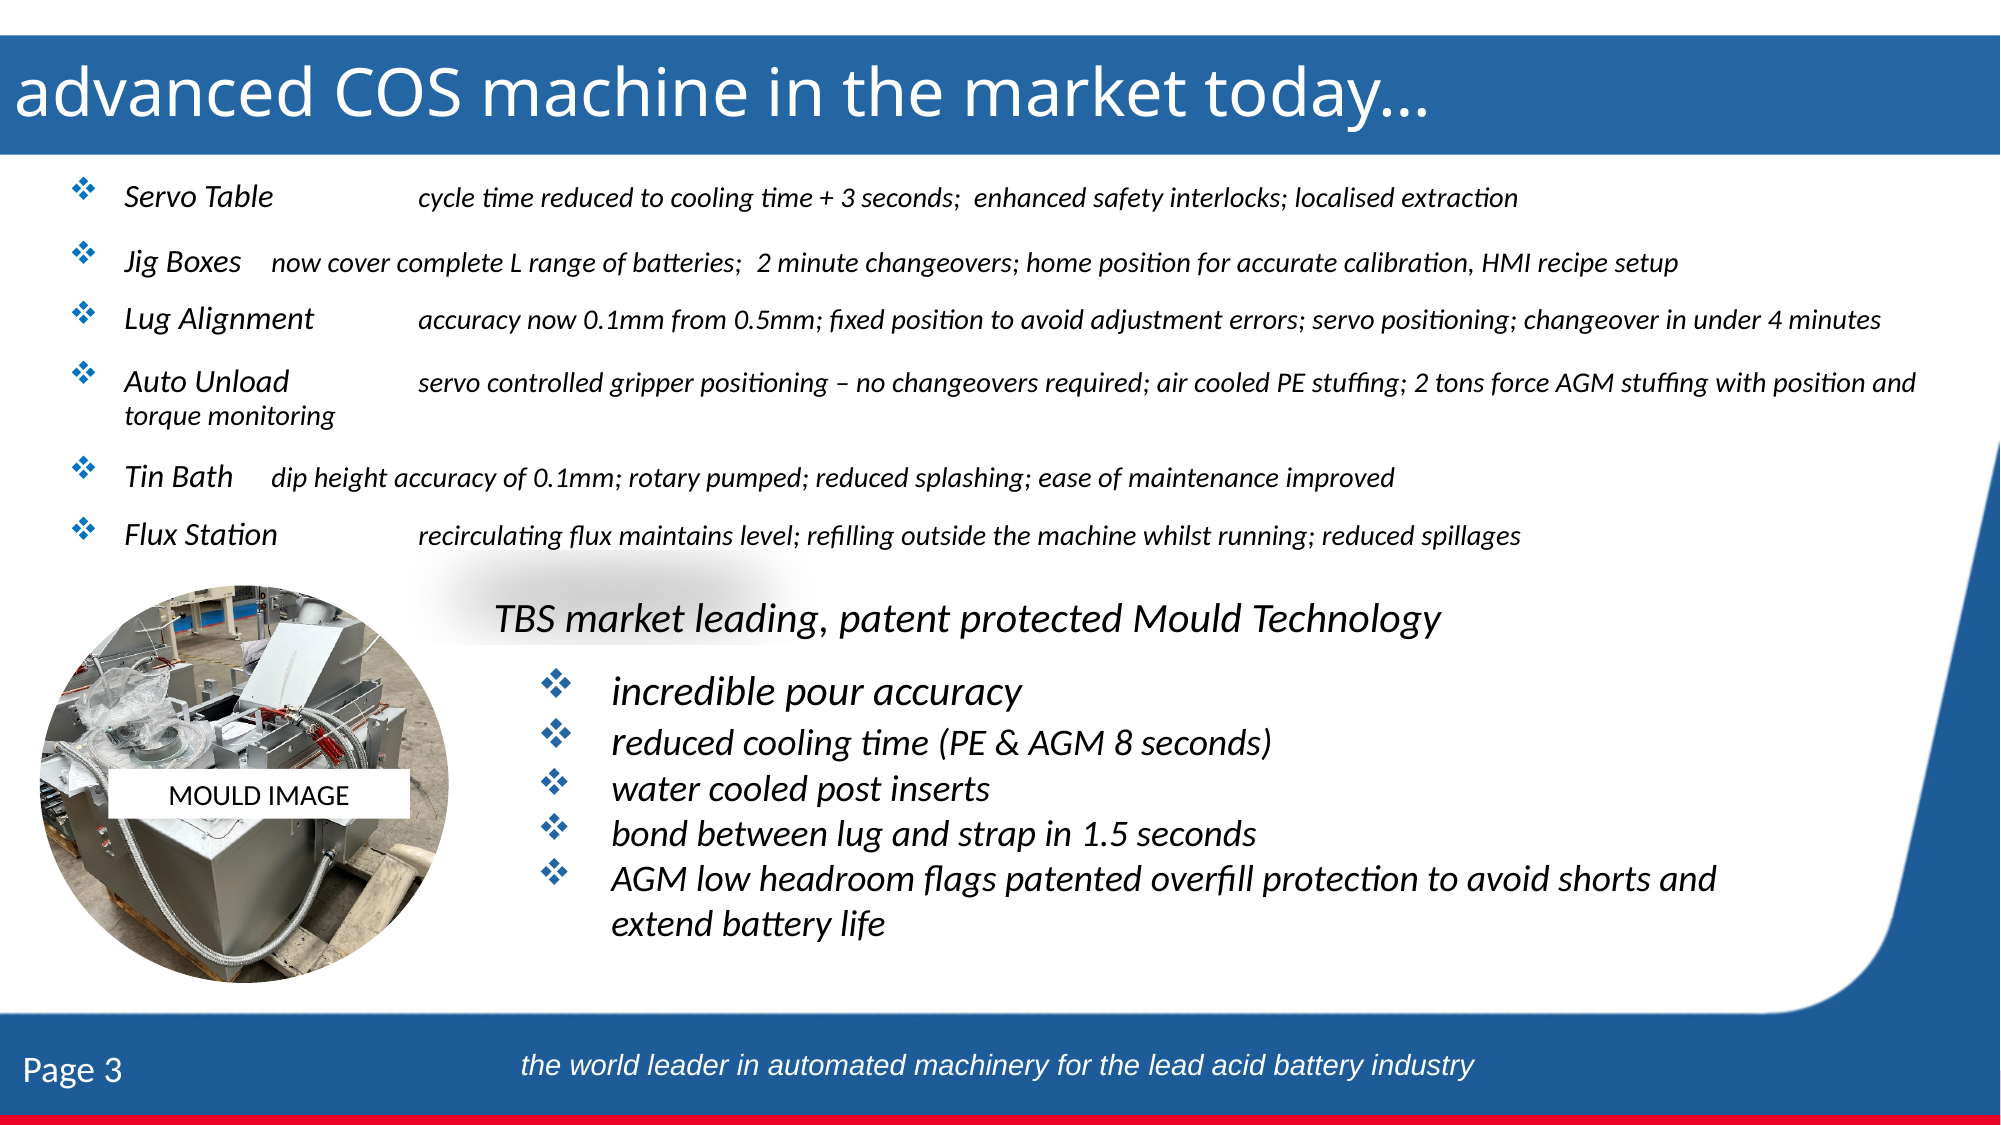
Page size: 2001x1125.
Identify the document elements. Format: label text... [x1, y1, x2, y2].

picture [0, 383, 2000, 1115]
text_box TBS market leading, patent protected Mould Technology incredible pour accuracy reduced cooling time (PE & AGM 8 seconds) water cooled post inserts bond between lug and strap in 1.5 seconds AGM low headroom flags patented overfill protection to avoid shorts and extend battery life [478, 583, 1811, 997]
text_box advanced COS machine in the market today… [0, 35, 2000, 155]
text_box Page 3 [0, 1037, 164, 1098]
text_box the world leader in automated machinery for the lead acid battery industry [278, 1039, 1719, 1089]
text_box Servo Table cycle time reduced to cooling time + 3 seconds; enhanced safety interlocks; localised extraction Jig Boxes now cover complete L range of batteries; 2 minute changeovers; home position for accurate calibration, HMI recipe setup Lug Alignment accuracy now 0.1mm from 0.5mm; fixed position to avoid adjustment errors; servo positioning; changeover in under 4 minutes Auto Unload servo controlled gripper positioning – no changeovers required; air cooled PE stuffing; 2 tons force AGM stuffing with position and torque monitoring Tin Bath dip height accuracy of 0.1mm; rotary pumped; reduced splashing; ease of maintenance improved Flux Station recirculating flux maintains level; refilling outside the machine whilst running; reduced spillages [54, 165, 1987, 563]
